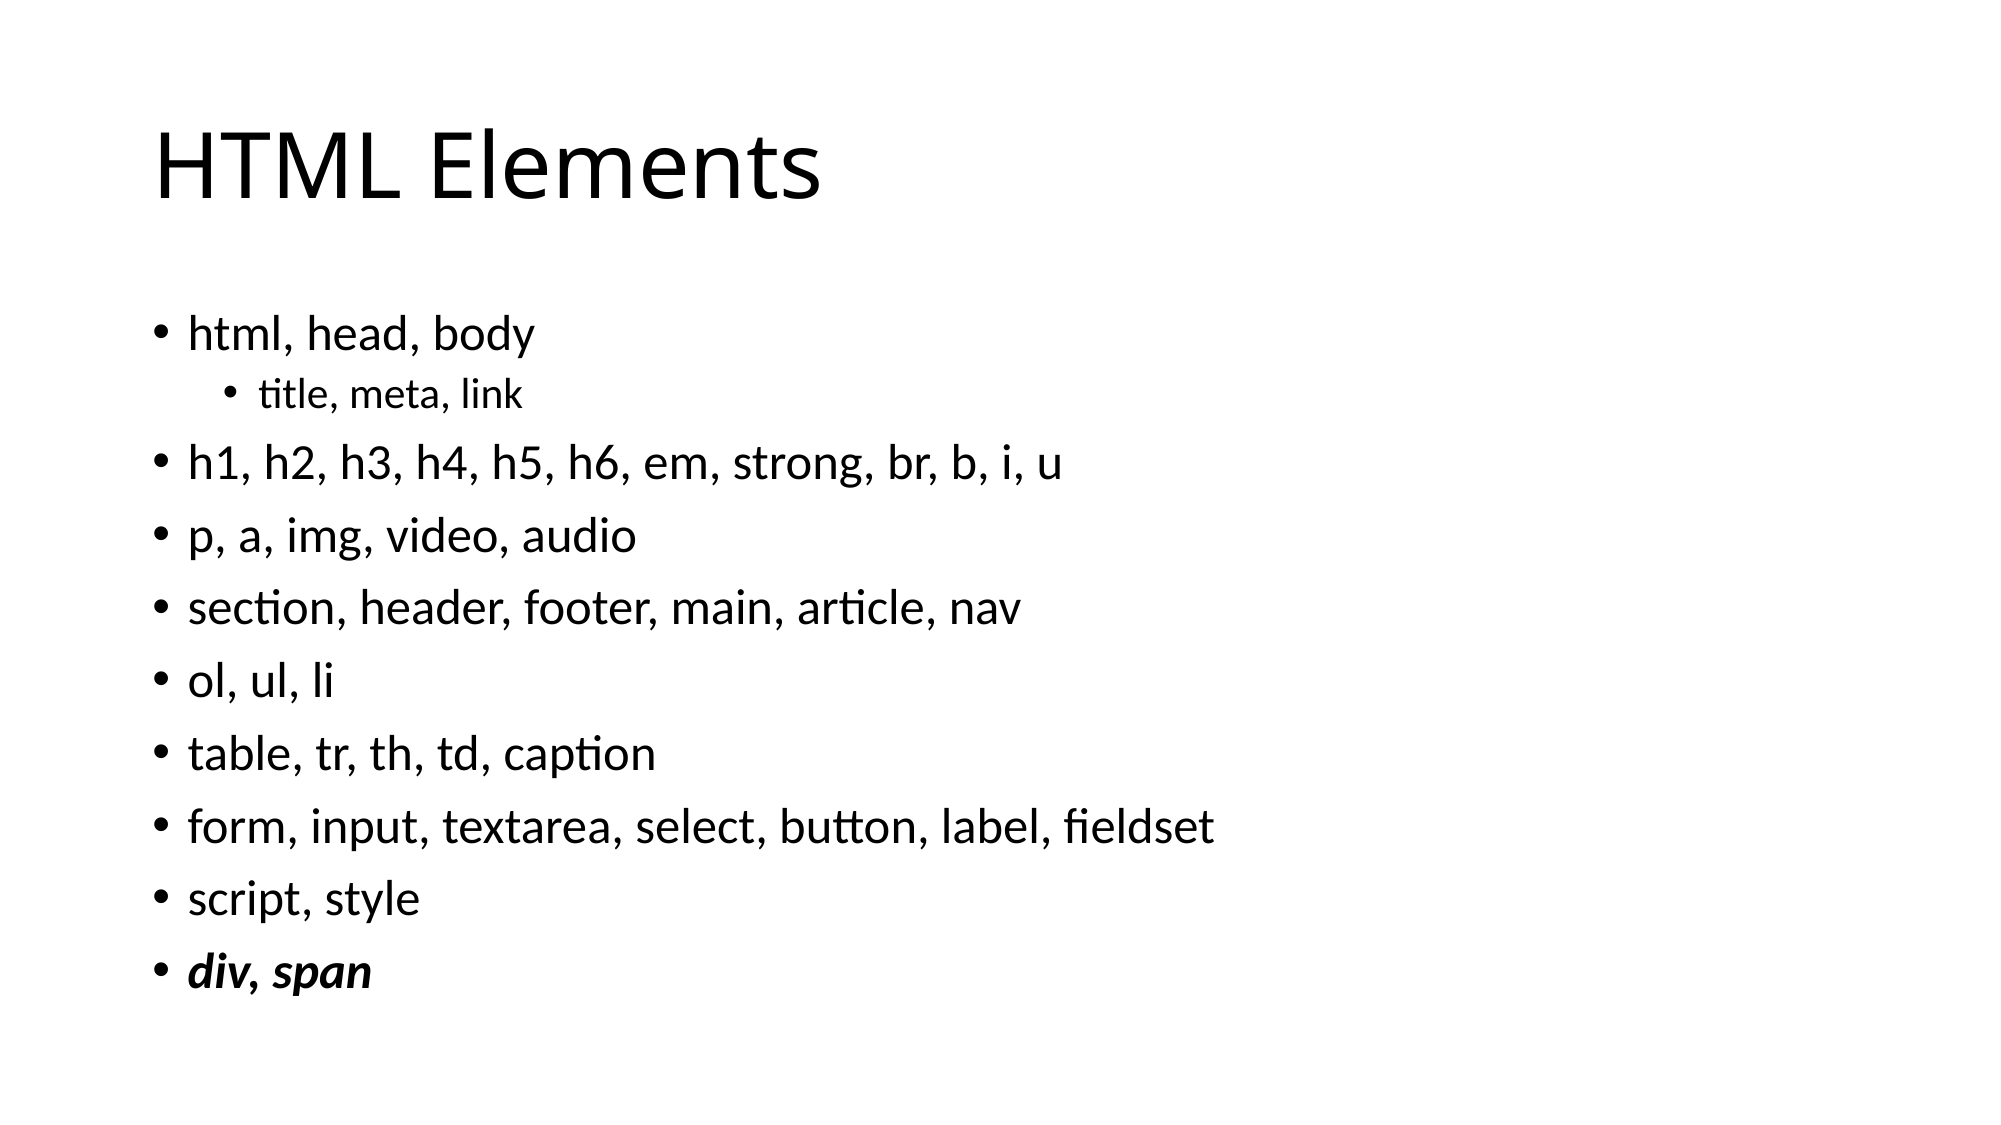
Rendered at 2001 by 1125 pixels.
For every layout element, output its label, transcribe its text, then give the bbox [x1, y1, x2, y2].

title HTML Elements [137, 59, 1863, 278]
list html, head, body title, meta, link h1, h2, h3, h4, h5, h6, em, strong, br, b, i, u p, a, img, video, audio section, header, footer, main, article, nav ol, ul, li table, tr, th, td, caption form, input, textarea, select, button, label, fieldset script, style div, span [137, 299, 1863, 1014]
